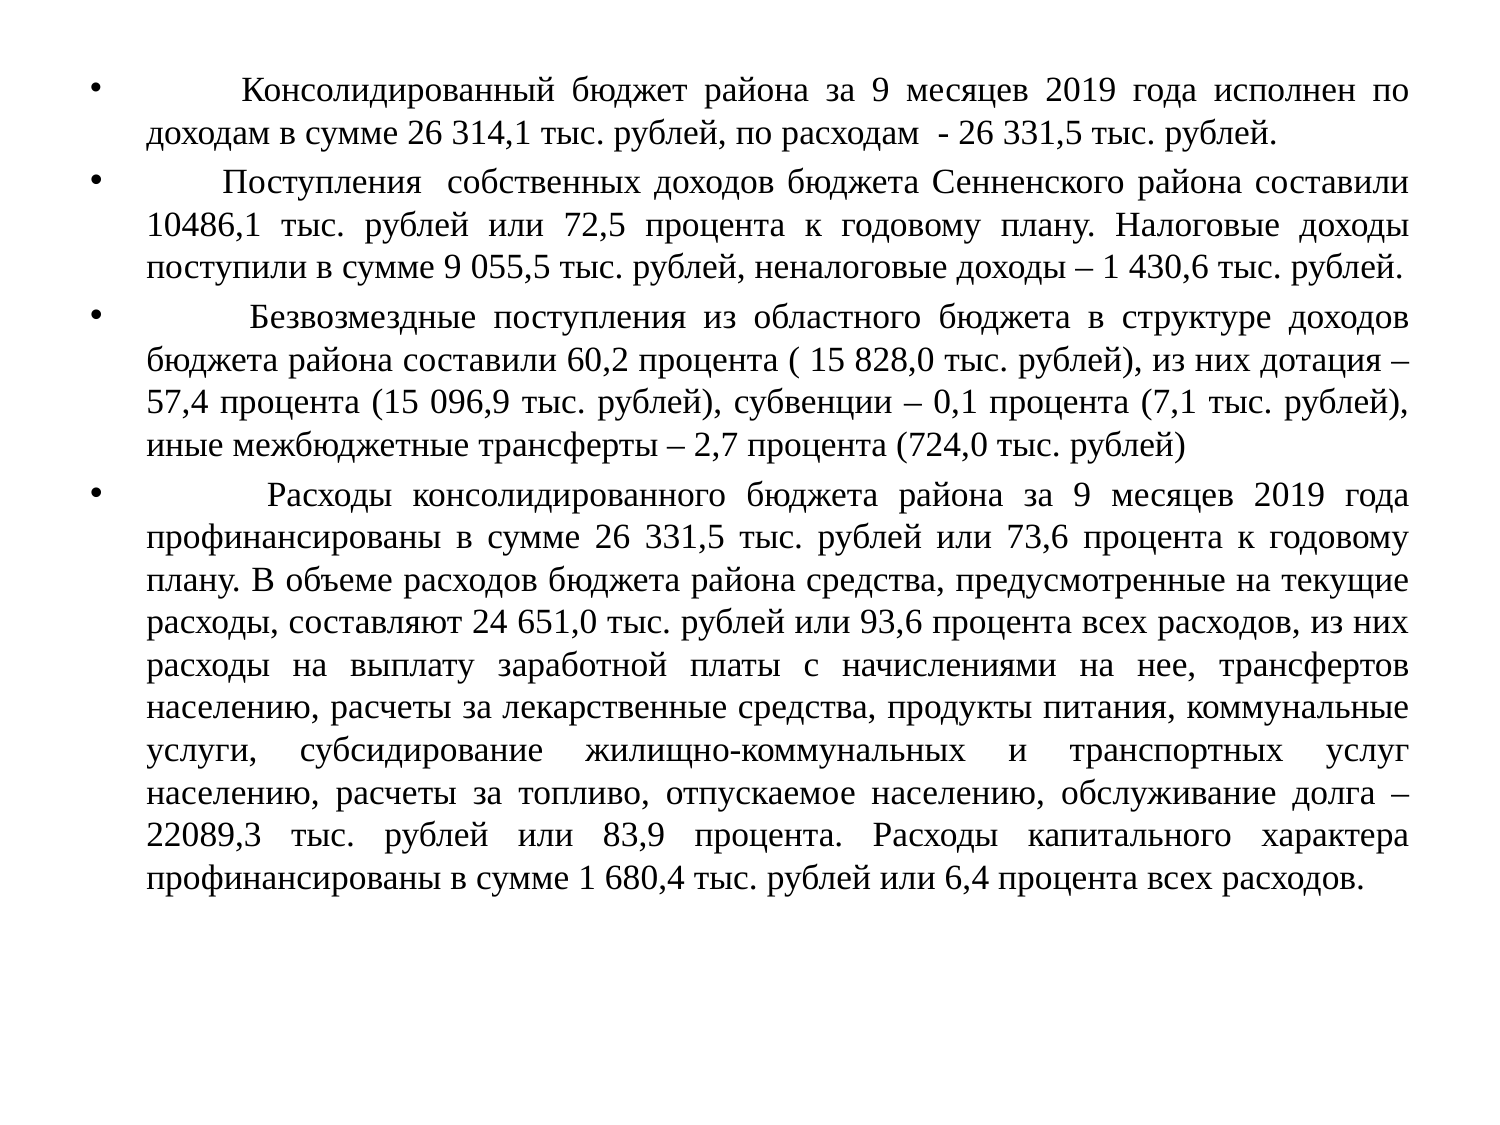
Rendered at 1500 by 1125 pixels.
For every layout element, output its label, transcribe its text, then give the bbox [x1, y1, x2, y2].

list Консолидированный бюджет района за 9 месяцев 2019 года исполнен по доходам в сумме 26 314,1 тыс. рублей, по расходам - 26 331,5 тыс. рублей. Поступления собственных доходов бюджета Сенненского района составили 10486,1 тыс. рублей или 72,5 процента к годовому плану. Налоговые доходы поступили в сумме 9 055,5 тыс. рублей, неналоговые доходы – 1 430,6 тыс. рублей. Безвозмездные поступления из областного бюджета в структуре доходов бюджета района составили 60,2 процента ( 15 828,0 тыс. рублей), из них дотация – 57,4 процента (15 096,9 тыс. рублей), субвенции – 0,1 процента (7,1 тыс. рублей), иные межбюджетные трансферты – 2,7 процента (724,0 тыс. рублей) Расходы консолидированного бюджета района за 9 месяцев 2019 года профинансированы в сумме 26 331,5 тыс. рублей или 73,6 процента к годовому плану. В объеме расходов бюджета района средства, предусмотренные на текущие расходы, составляют 24 651,0 тыс. рублей или 93,6 процента всех расходов, из них расходы на выплату заработной платы с начислениями на нее, трансфертов населению, расчеты за лекарственные средства, продукты питания, коммунальные услуги, субсидирование жилищно-коммунальных и транспортных услуг населению, расчеты за топливо, отпускаемое населению, обслуживание долга – 22089,3 тыс. рублей или 83,9 процента. Расходы капитального характера профинансированы в сумме 1 680,4 тыс. рублей или 6,4 процента всех расходов. [75, 58, 1425, 986]
